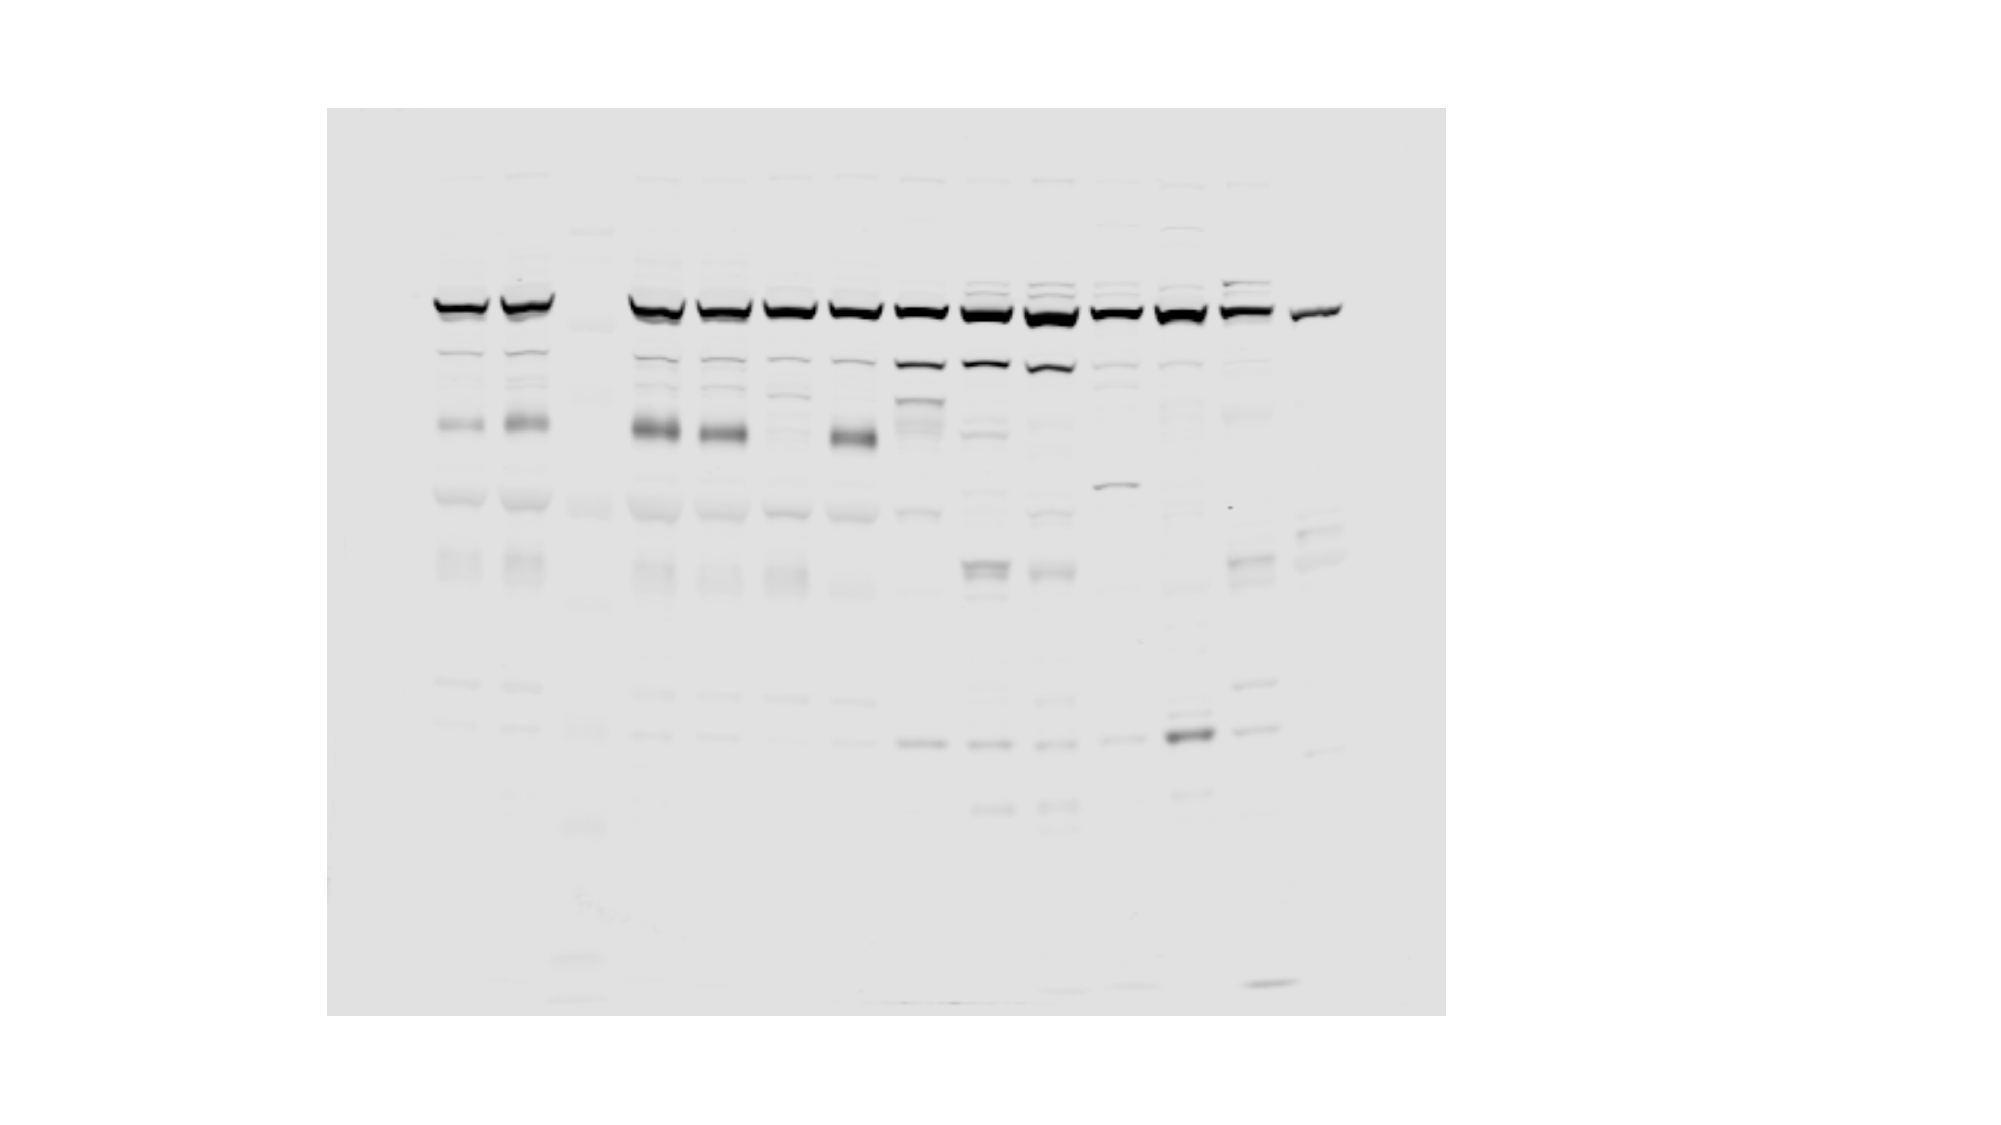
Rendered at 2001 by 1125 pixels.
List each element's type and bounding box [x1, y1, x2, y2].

picture [327, 108, 1446, 1017]
